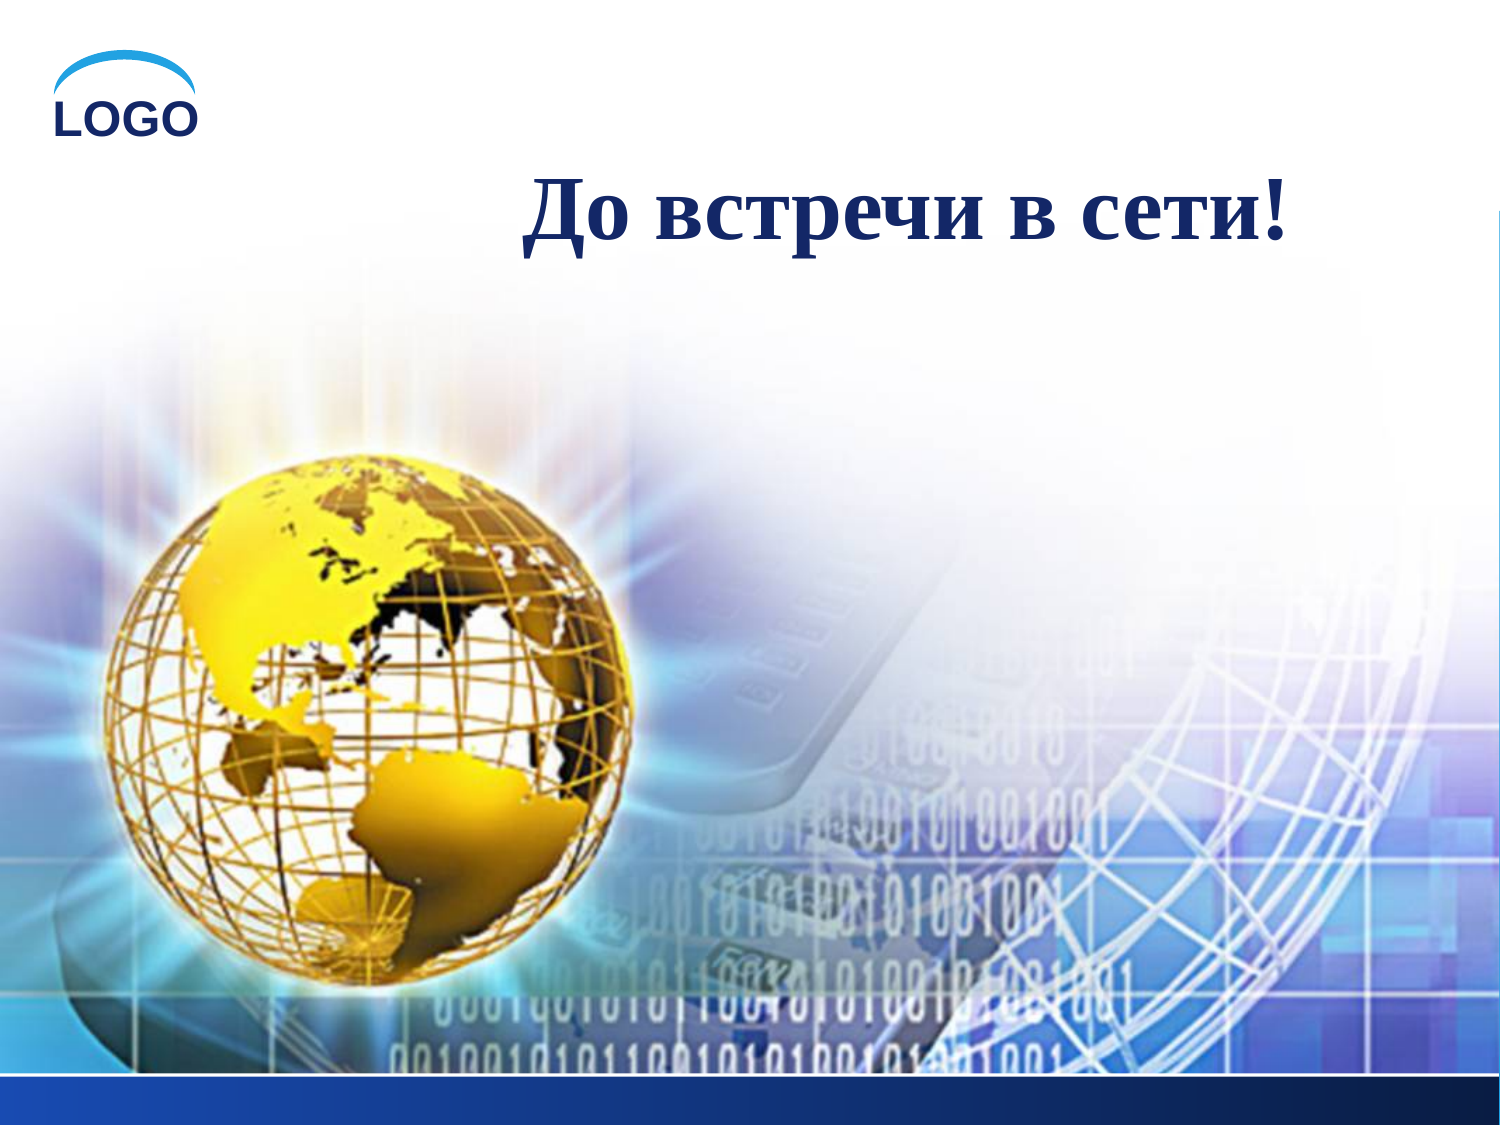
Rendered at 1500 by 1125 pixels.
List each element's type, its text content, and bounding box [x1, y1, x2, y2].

text_box До встречи в сети! [507, 140, 1308, 266]
picture [0, 0, 1500, 1073]
